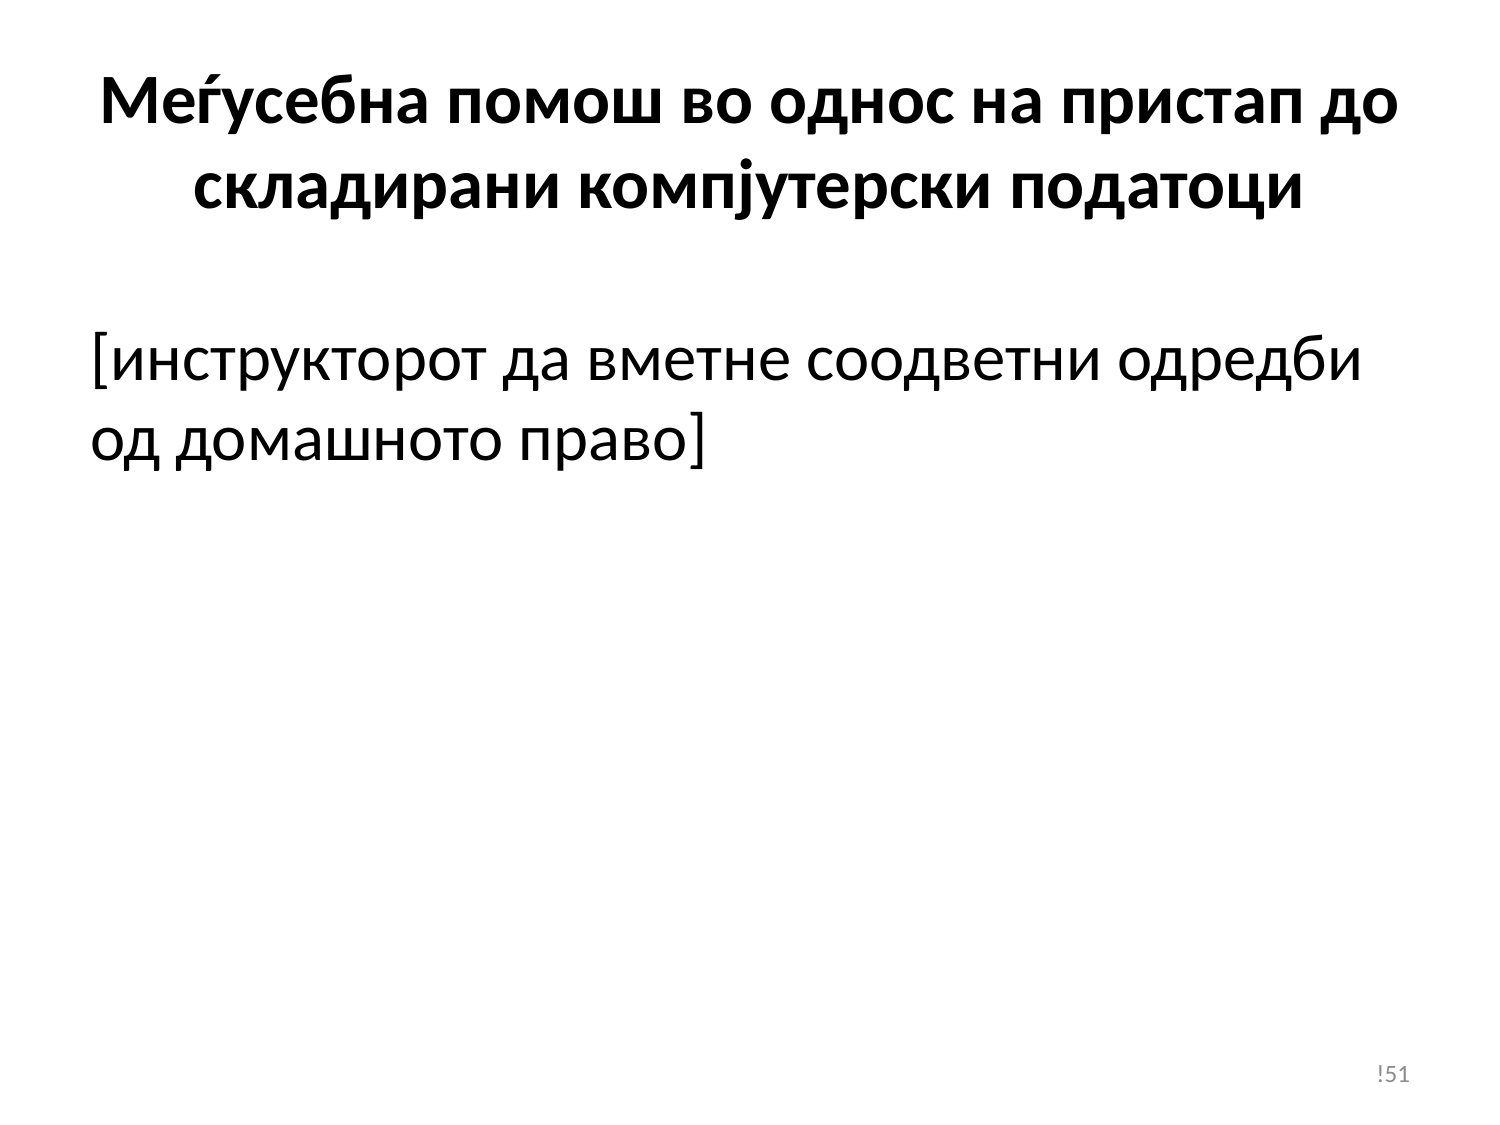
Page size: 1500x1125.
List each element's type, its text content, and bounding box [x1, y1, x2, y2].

list [инструкторот да вметне соодветни одредби од домашното право] [75, 306, 1425, 1005]
title Меѓусебна помош во однос на пристап до складирани компјутерски податоци [75, 45, 1425, 233]
slide_number !51 [1074, 1042, 1425, 1103]
